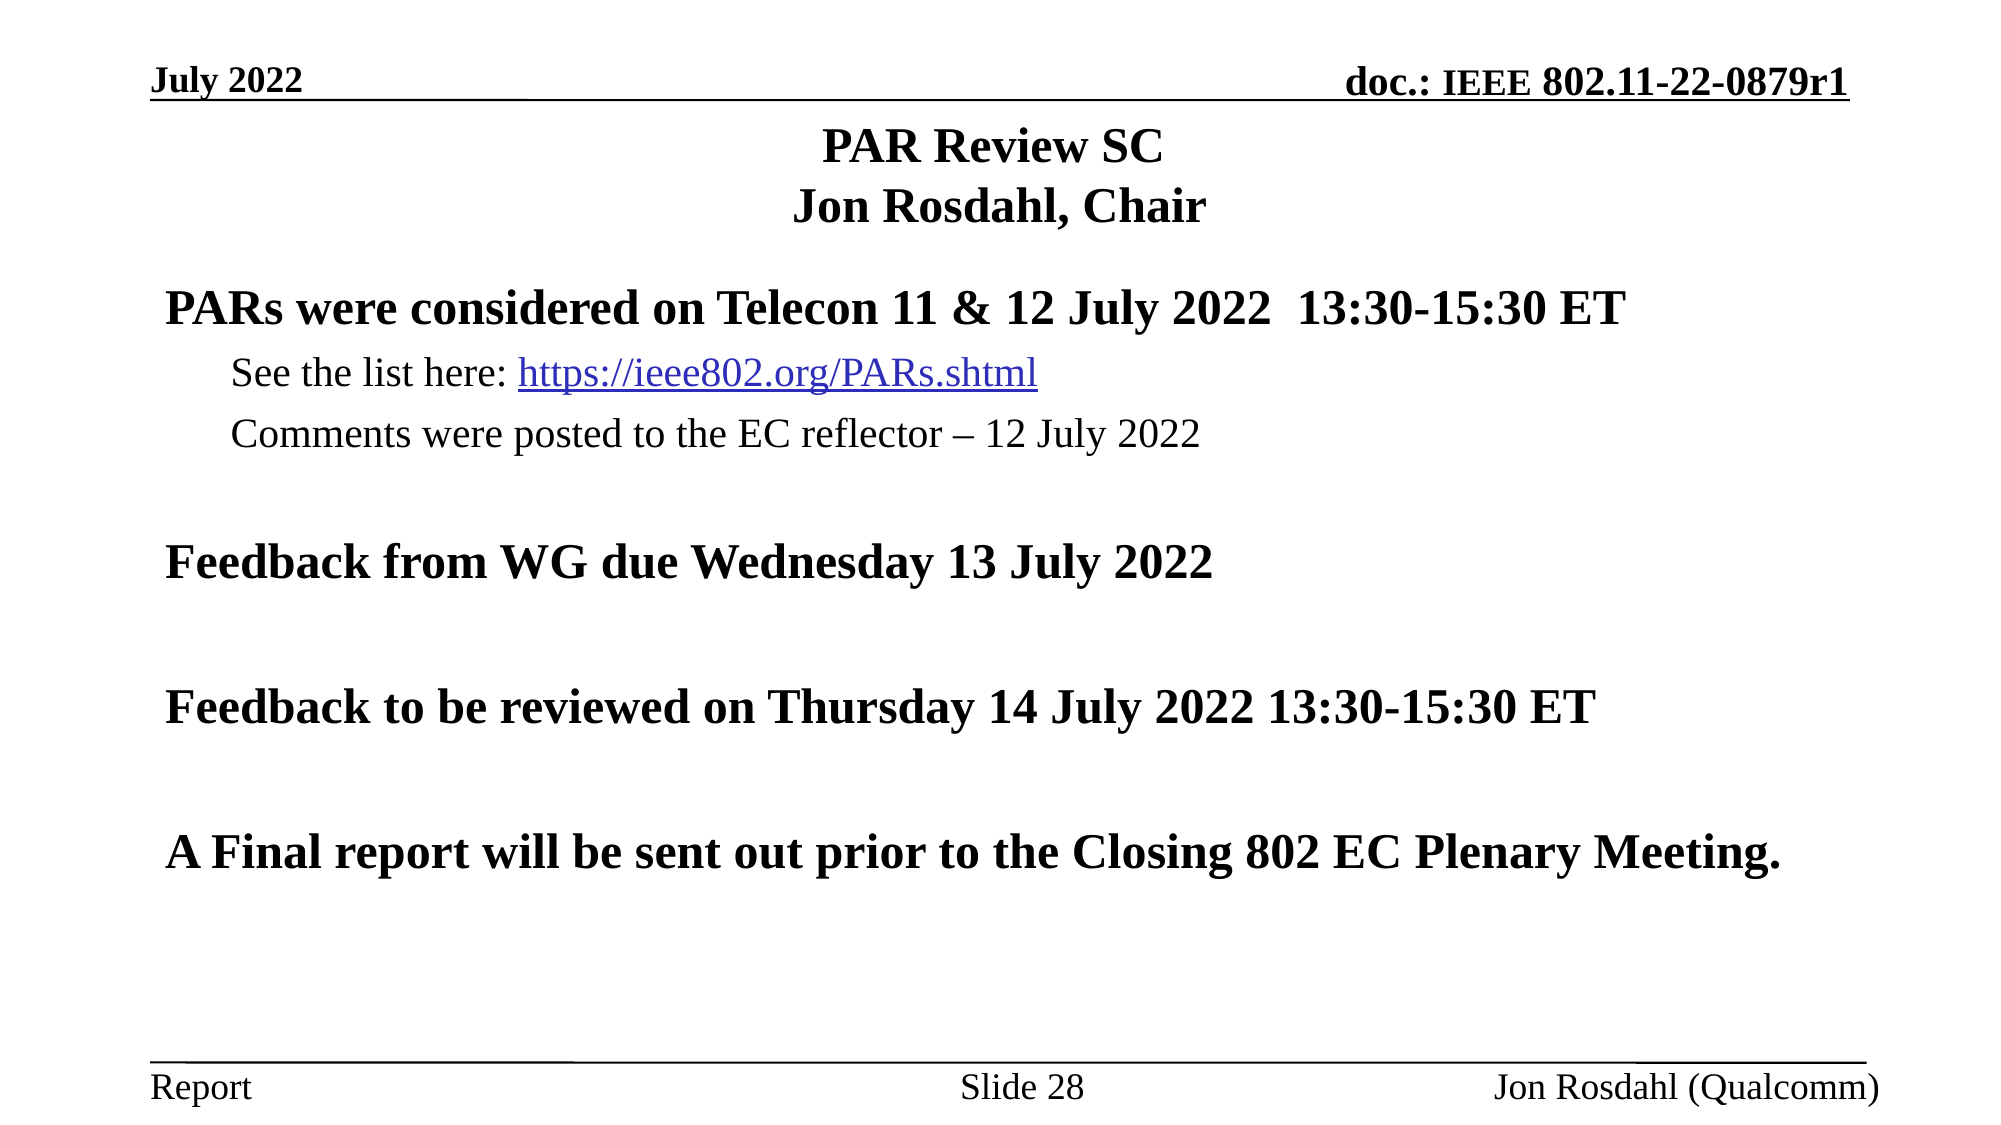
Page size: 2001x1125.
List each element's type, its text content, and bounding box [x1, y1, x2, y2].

title PAR Review SC Jon Rosdahl, Chair [149, 112, 1850, 232]
footer Jon Rosdahl (Qualcomm) [1436, 1061, 1881, 1108]
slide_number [149, 49, 431, 100]
list PARs were considered on Telecon 11 & 12 July 2022 13:30-15:30 ET See the list here: https://ieee802.org/PARs.shtml Comments were posted to the EC reflector – 12 July 2022 Feedback from WG due Wednesday 13 July 2022 Feedback to be reviewed on Thursday 14 July 2022 13:30-15:30 ET A Final report will be sent out prior to the Closing 802 EC Plenary Meeting. [149, 266, 1850, 1000]
slide_number Slide 28 [950, 1061, 1095, 1125]
